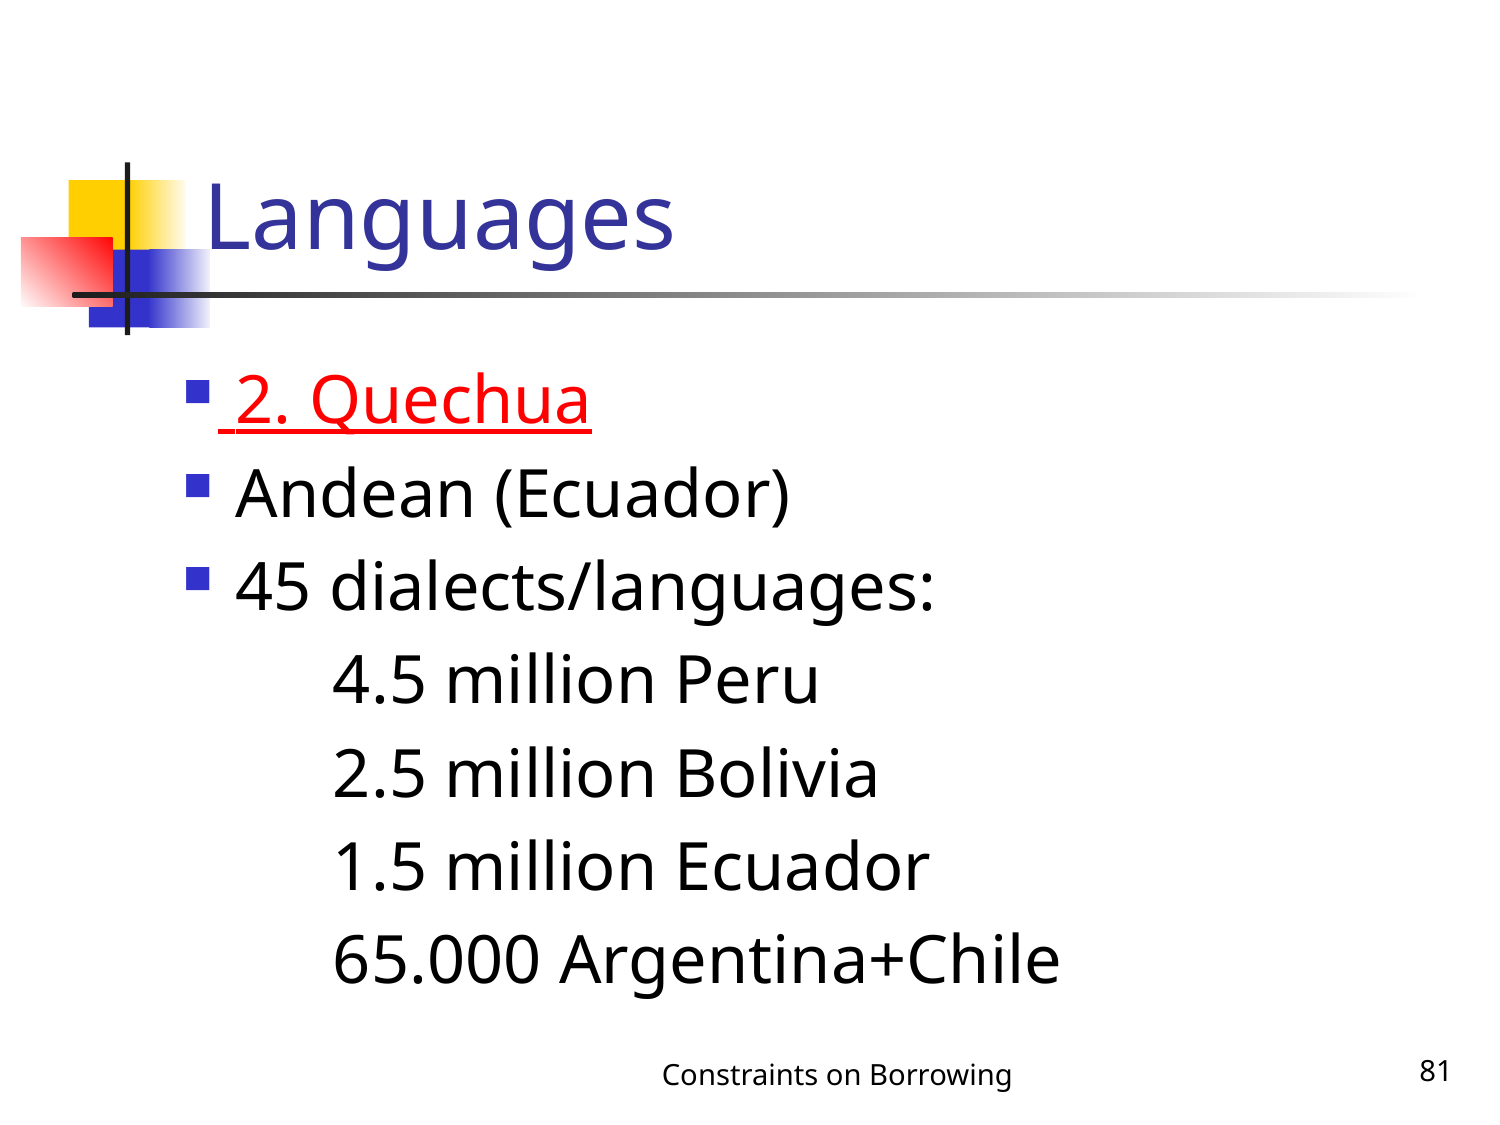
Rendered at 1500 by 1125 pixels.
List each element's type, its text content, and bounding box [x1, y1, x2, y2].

title Languages [188, 34, 1468, 276]
slide_number 81 [1154, 1023, 1468, 1100]
text_box 2. Quechua Andean (Ecuador) 45 dialects/languages: 4.5 million Peru 2.5 million Bolivia 1.5 million Ecuador 65.000 Argentina+Chile [168, 349, 1078, 1005]
footer Constraints on Borrowing [599, 1023, 1076, 1100]
